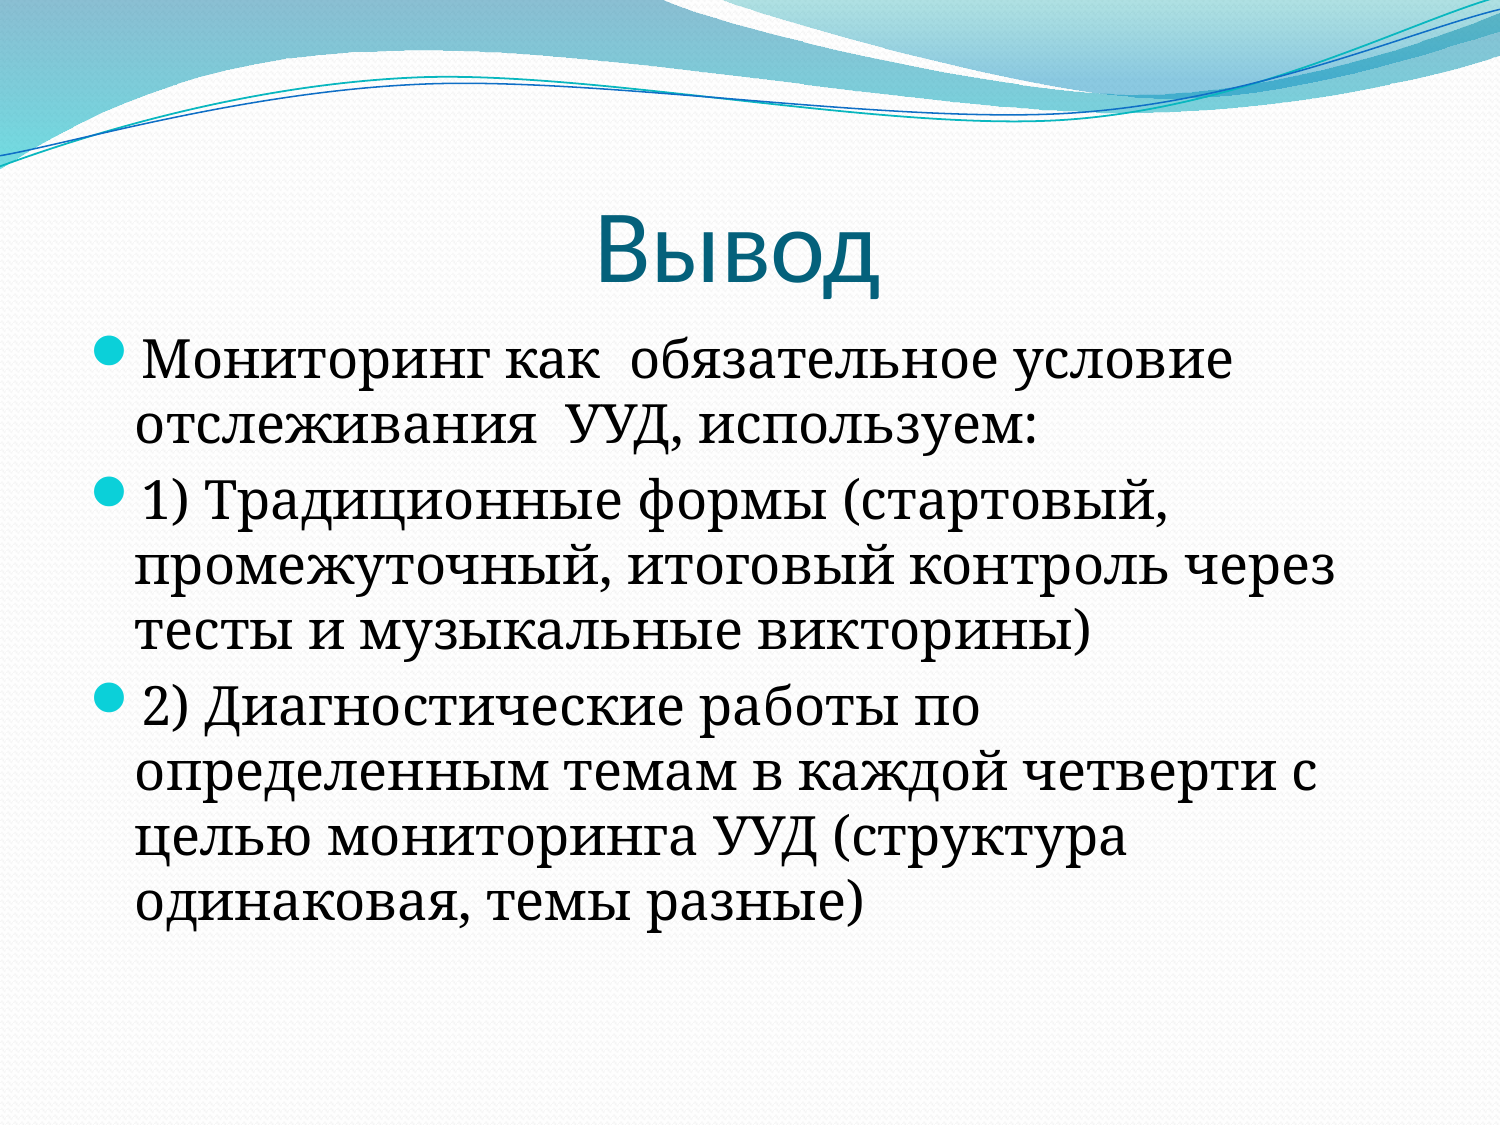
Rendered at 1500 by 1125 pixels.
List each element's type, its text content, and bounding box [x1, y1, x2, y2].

title Вывод [75, 115, 1425, 303]
list Мониторинг как обязательное условие отслеживания УУД, используем: 1) Традиционные формы (стартовый, промежуточный, итоговый контроль через тесты и музыкальные викторины) 2) Диагностические работы по определенным темам в каждой четверти с целью мониторинга УУД (структура одинаковая, темы разные) [75, 317, 1425, 1038]
